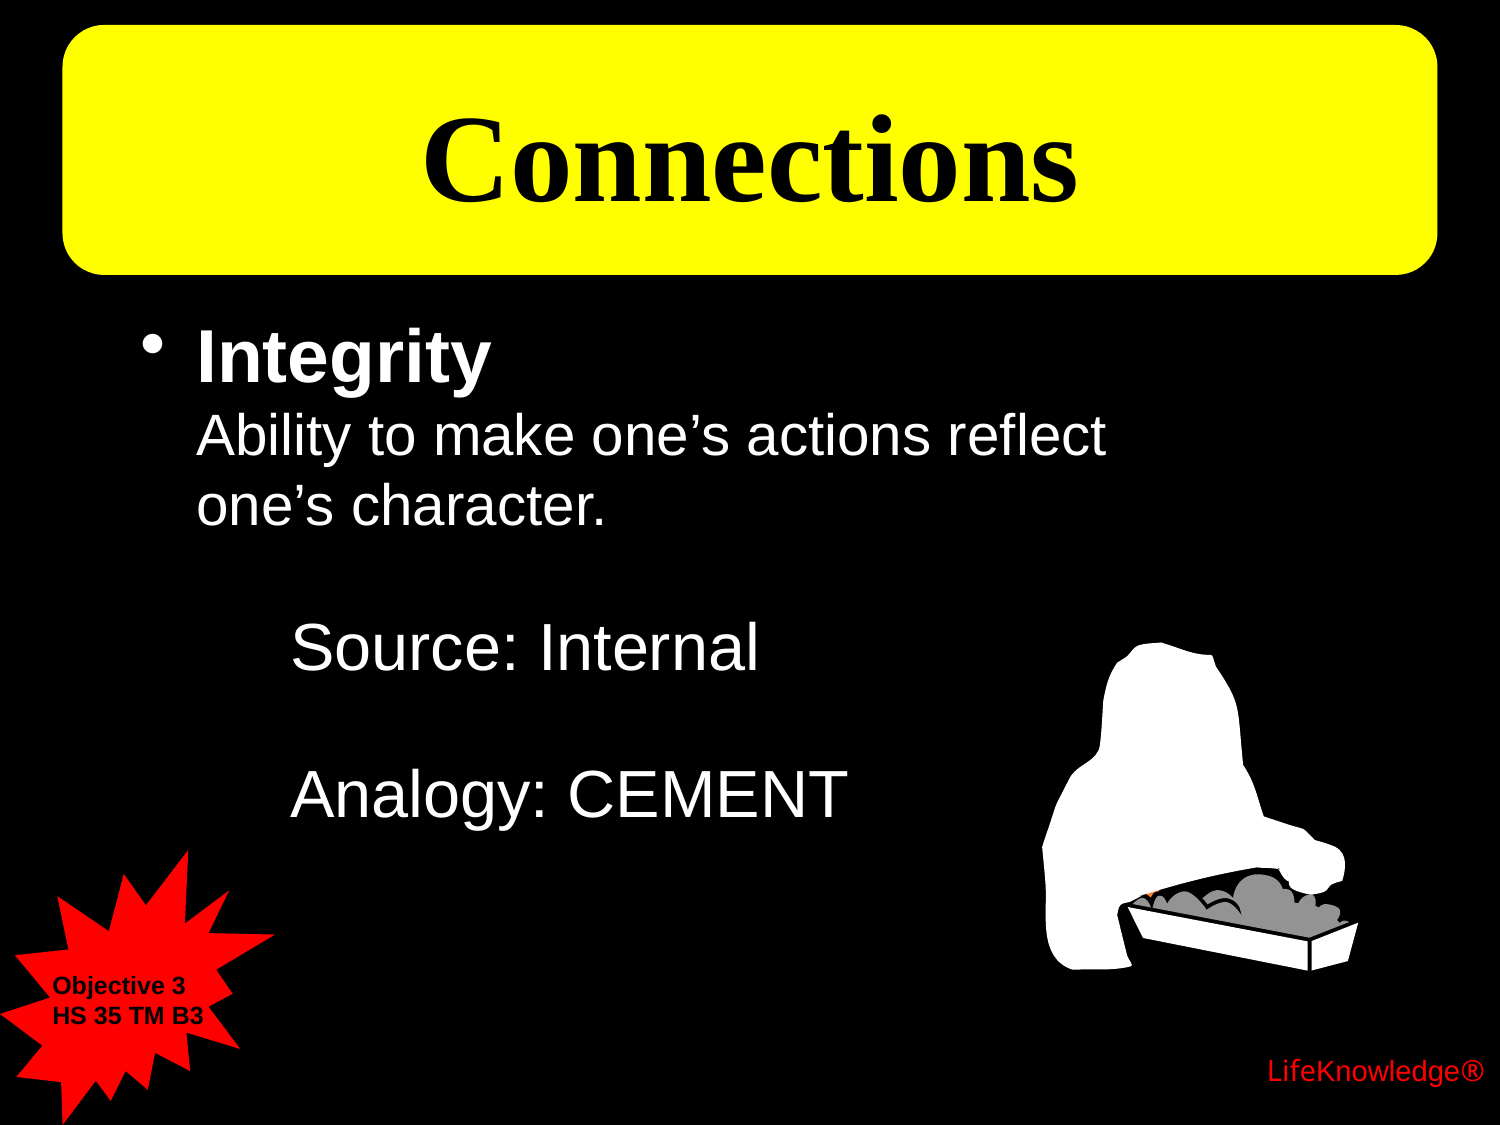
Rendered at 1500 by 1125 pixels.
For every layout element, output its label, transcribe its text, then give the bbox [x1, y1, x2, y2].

list Integrity Ability to make one’s actions reflect one’s character. Source: Internal Analogy: CEMENT [124, 299, 1251, 1038]
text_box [1037, 642, 1365, 976]
title Connections [124, 62, 1376, 235]
text_box Objective 3 HS 35 TM B3 [37, 962, 219, 1038]
footer LifeKnowledge® [0, 1049, 1500, 1125]
